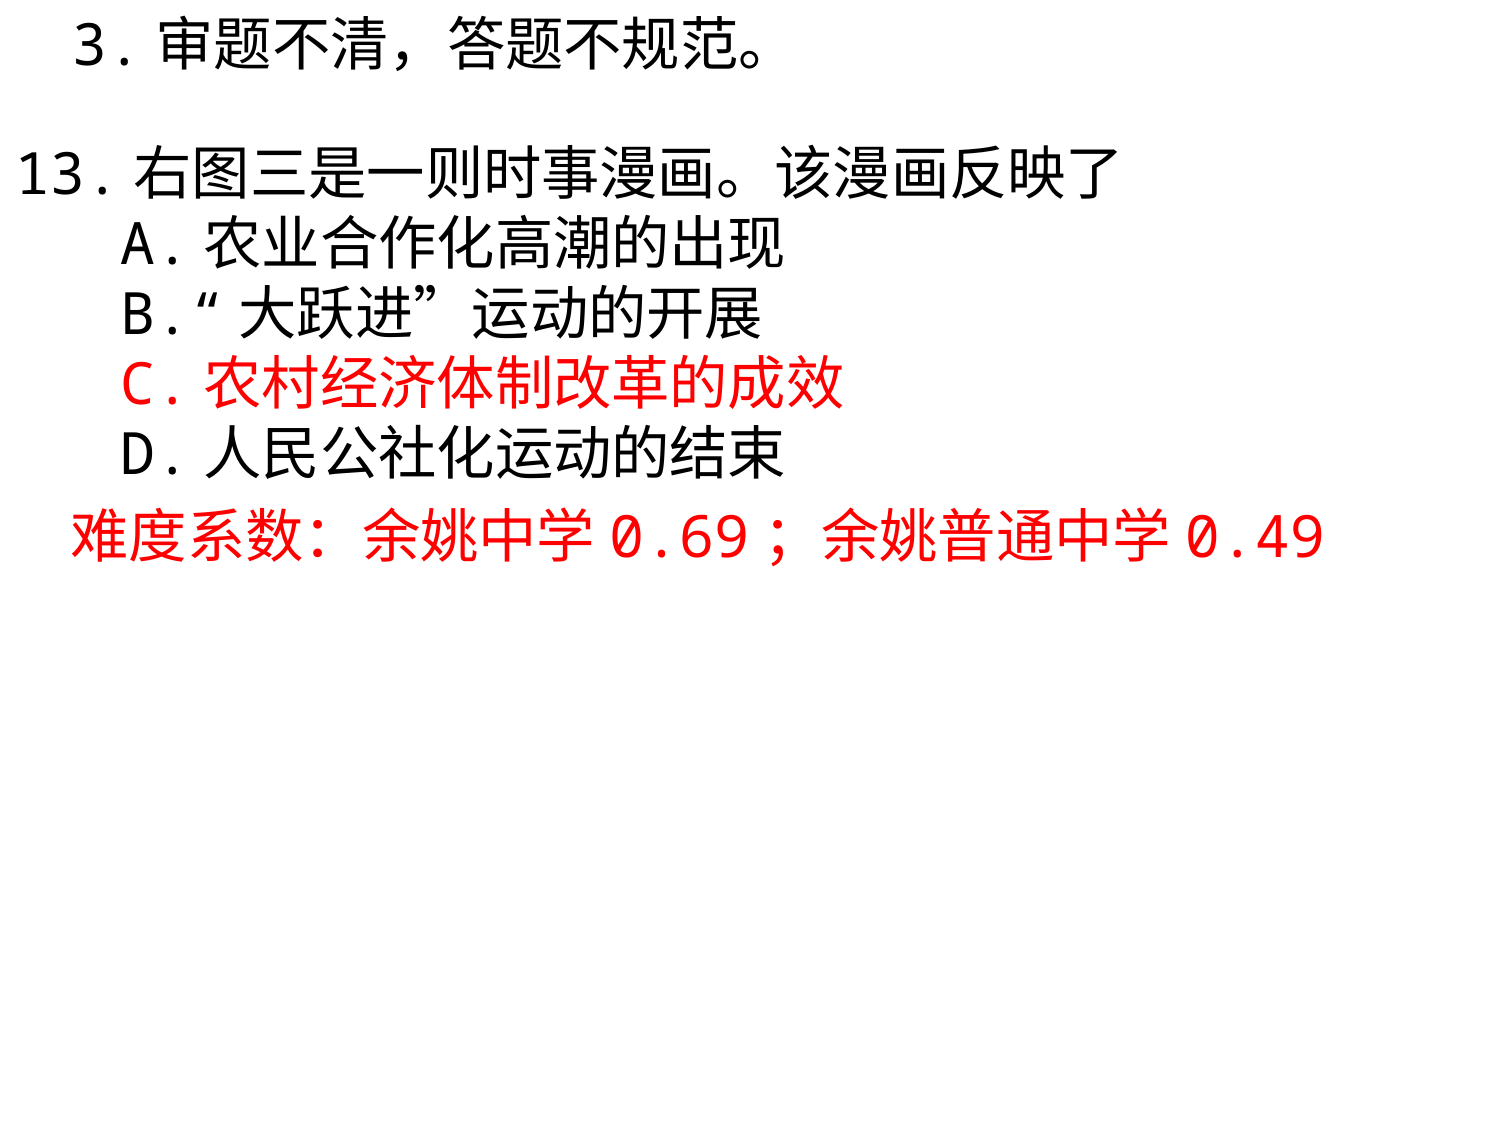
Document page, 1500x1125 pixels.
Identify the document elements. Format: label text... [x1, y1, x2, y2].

text_box 13.右图三是一则时事漫画。该漫画反映了 A.农业合作化高潮的出现 B.“大跃进”运动的开展 C.农村经济体制改革的成效 D.人民公社化运动的结束 [0, 128, 1418, 674]
text_box 3.审题不清，答题不规范。 [13, 0, 768, 85]
text_box 难度系数：余姚中学0.69；余姚普通中学0.49 [56, 492, 1340, 577]
